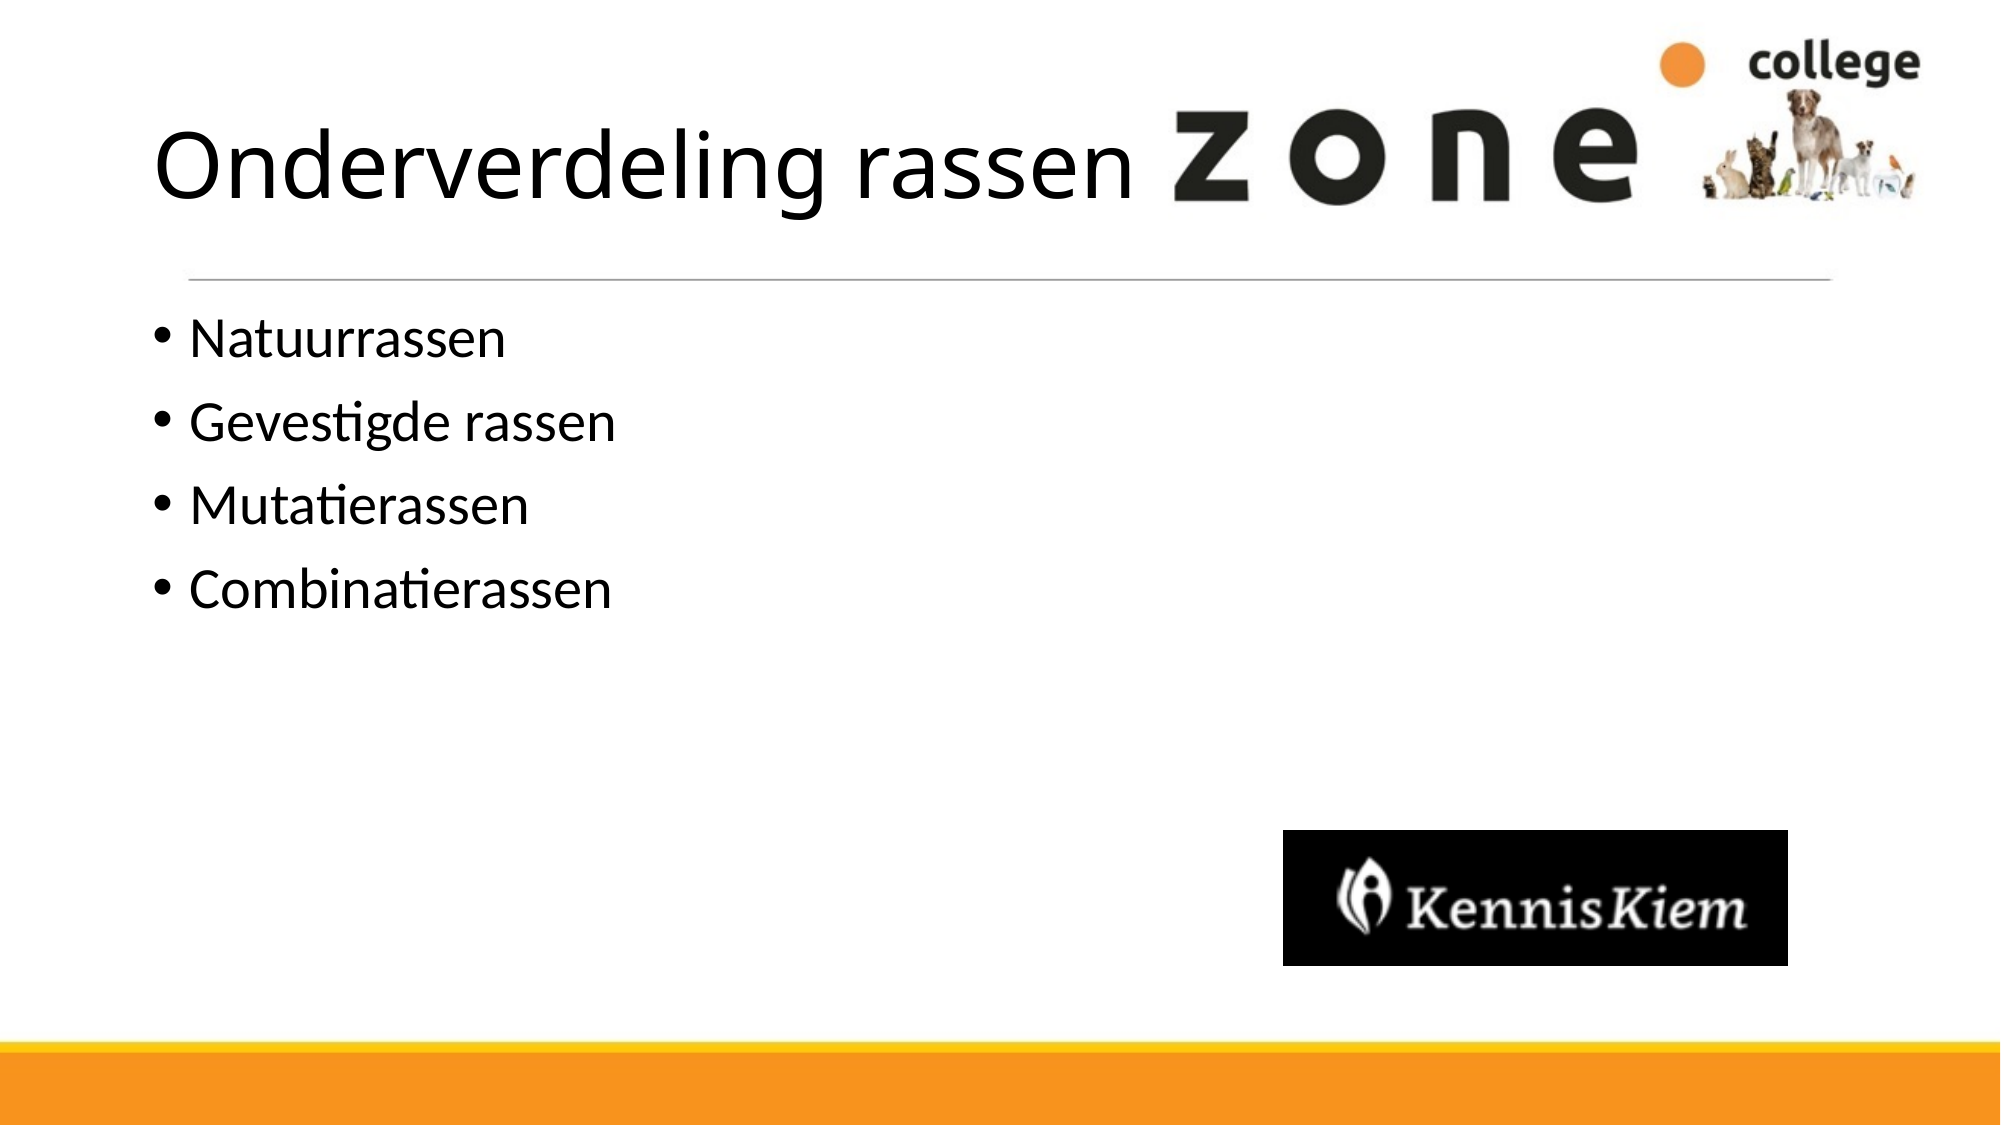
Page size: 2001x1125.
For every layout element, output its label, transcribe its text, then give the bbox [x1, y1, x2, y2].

list Natuurrassen Gevestigde rassen Mutatierassen Combinatierassen [137, 299, 1863, 1014]
picture [0, 0, 2001, 1125]
title Onderverdeling rassen [137, 59, 1863, 278]
